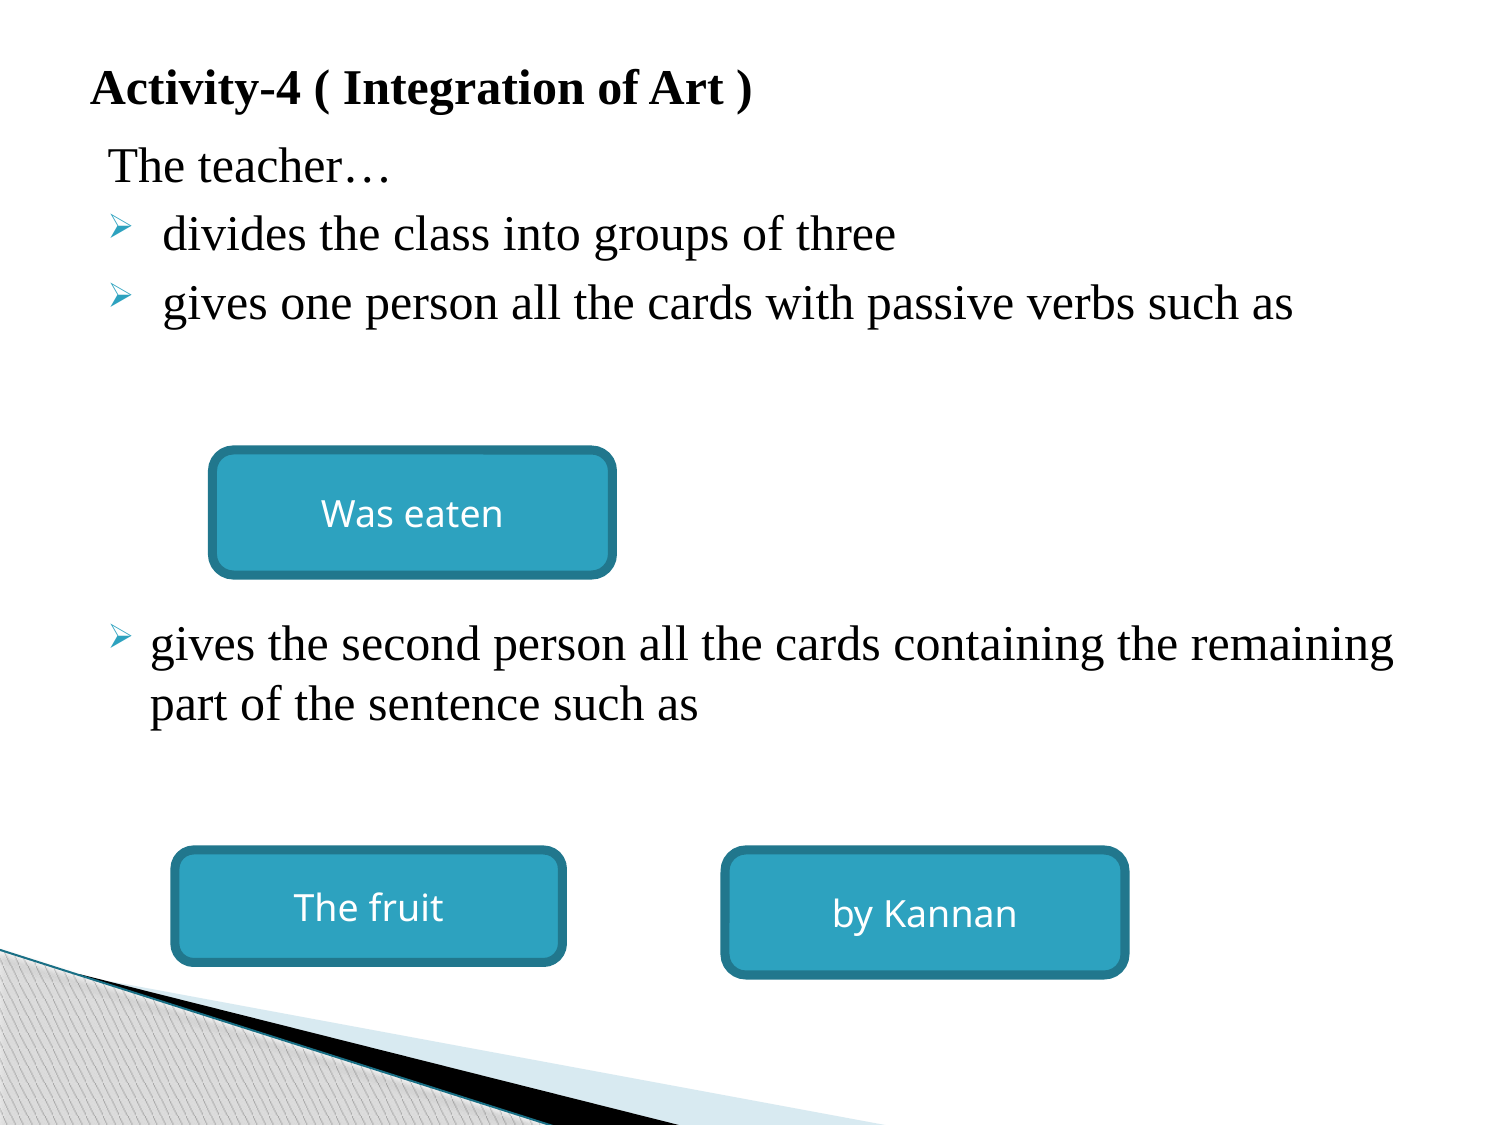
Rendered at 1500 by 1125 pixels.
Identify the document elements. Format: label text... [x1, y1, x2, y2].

list The teacher… divides the class into groups of three gives one person all the cards with passive verbs such as gives the second person all the cards containing the remaining part of the sentence such as [75, 125, 1425, 986]
text_box The fruit [170, 845, 567, 967]
text_box by Kannan [720, 845, 1130, 980]
title Activity-4 ( Integration of Art ) [75, 45, 1425, 125]
